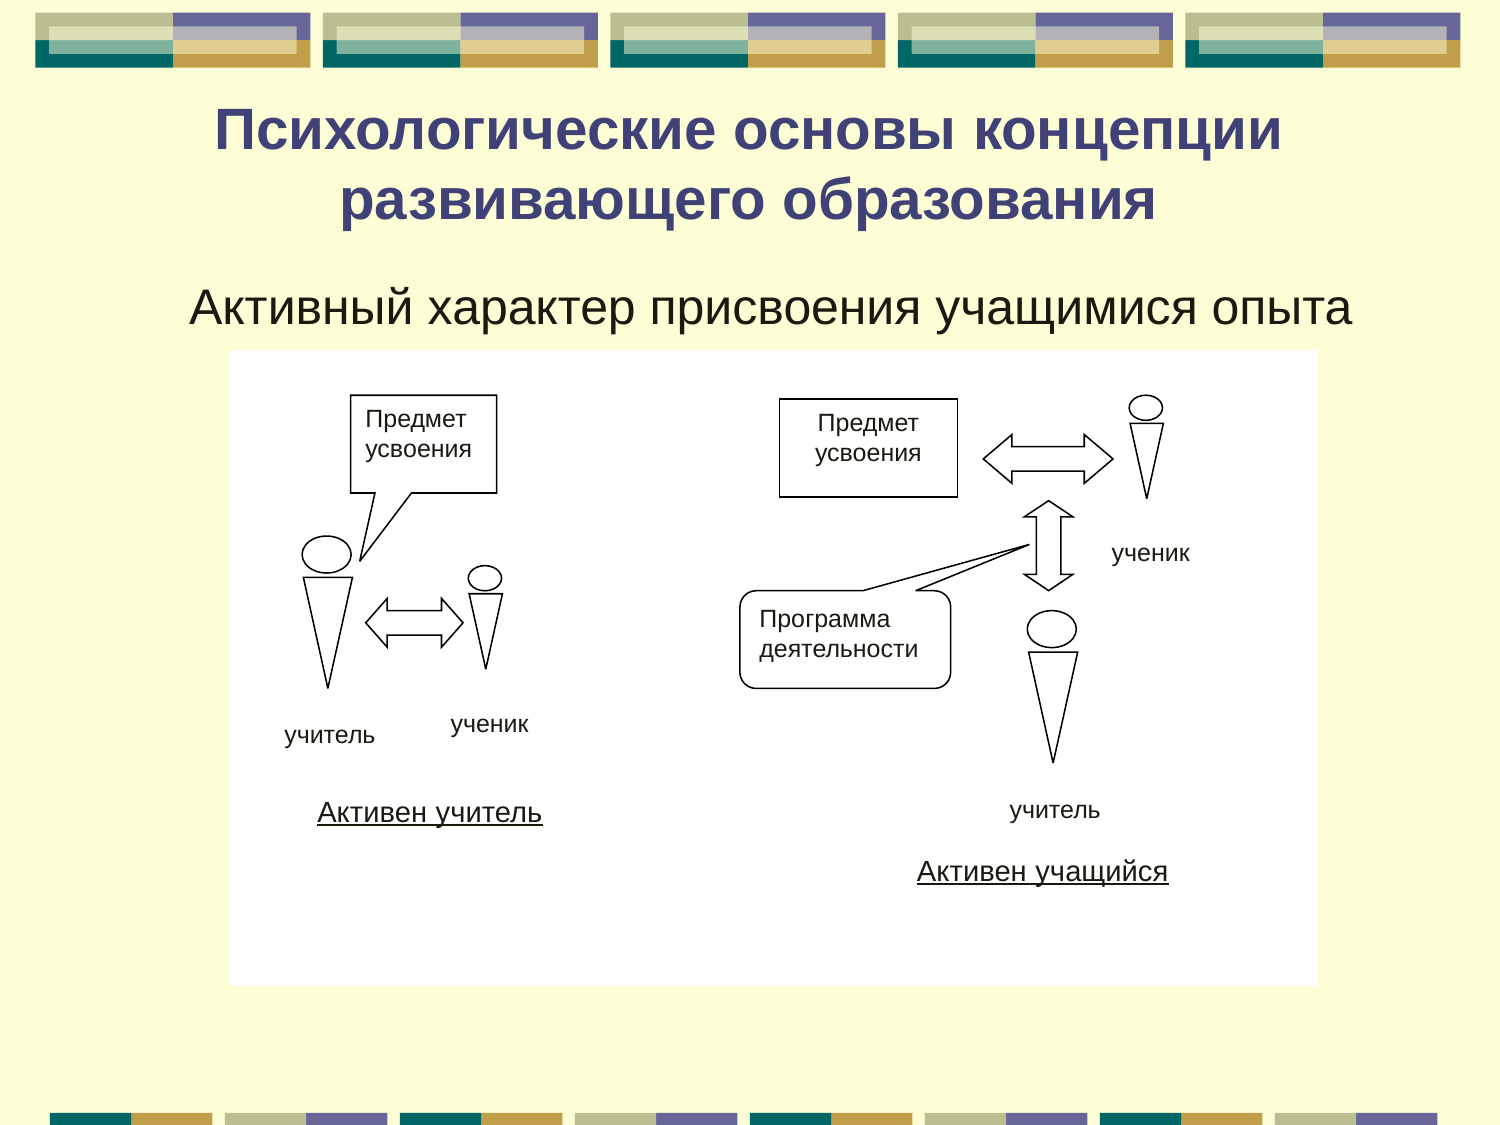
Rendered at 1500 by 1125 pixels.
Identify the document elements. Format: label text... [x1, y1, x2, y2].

list Активный характер присвоения учащимися опыта деятельности [74, 266, 1426, 445]
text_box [229, 350, 1318, 986]
title Психологические основы концепции развивающего образования [74, 77, 1424, 244]
